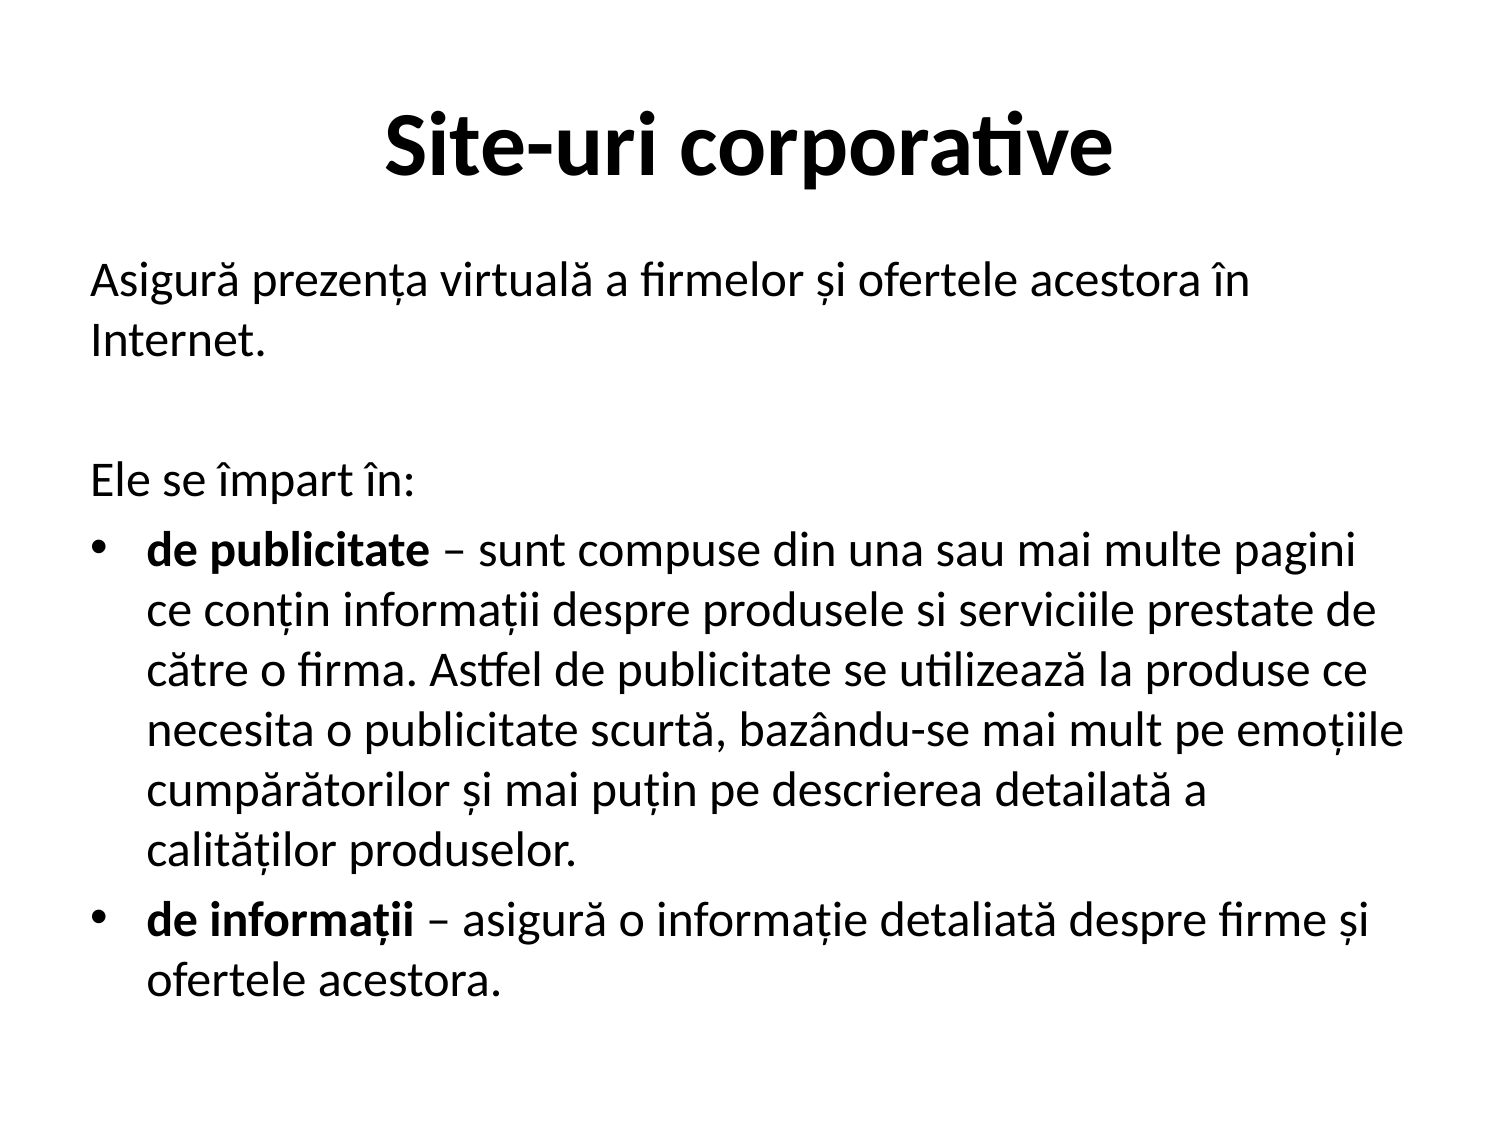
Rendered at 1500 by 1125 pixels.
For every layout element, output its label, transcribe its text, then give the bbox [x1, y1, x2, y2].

list Asigură prezența virtuală a firmelor și ofertele acestora în Internet. Ele se împart în: de publicitate – sunt compuse din una sau mai multe pagini ce conțin informații despre produsele si serviciile prestate de către o firma. Astfel de publicitate se utilizează la produse ce necesita o publicitate scurtă, bazându-se mai mult pe emoțiile cumpărătorilor și mai puțin pe descrierea detailată a calităților produselor. de informații – asigură o informație detaliată despre firme și ofertele acestora. [75, 238, 1425, 1059]
title Site-uri corporative [75, 45, 1425, 233]
